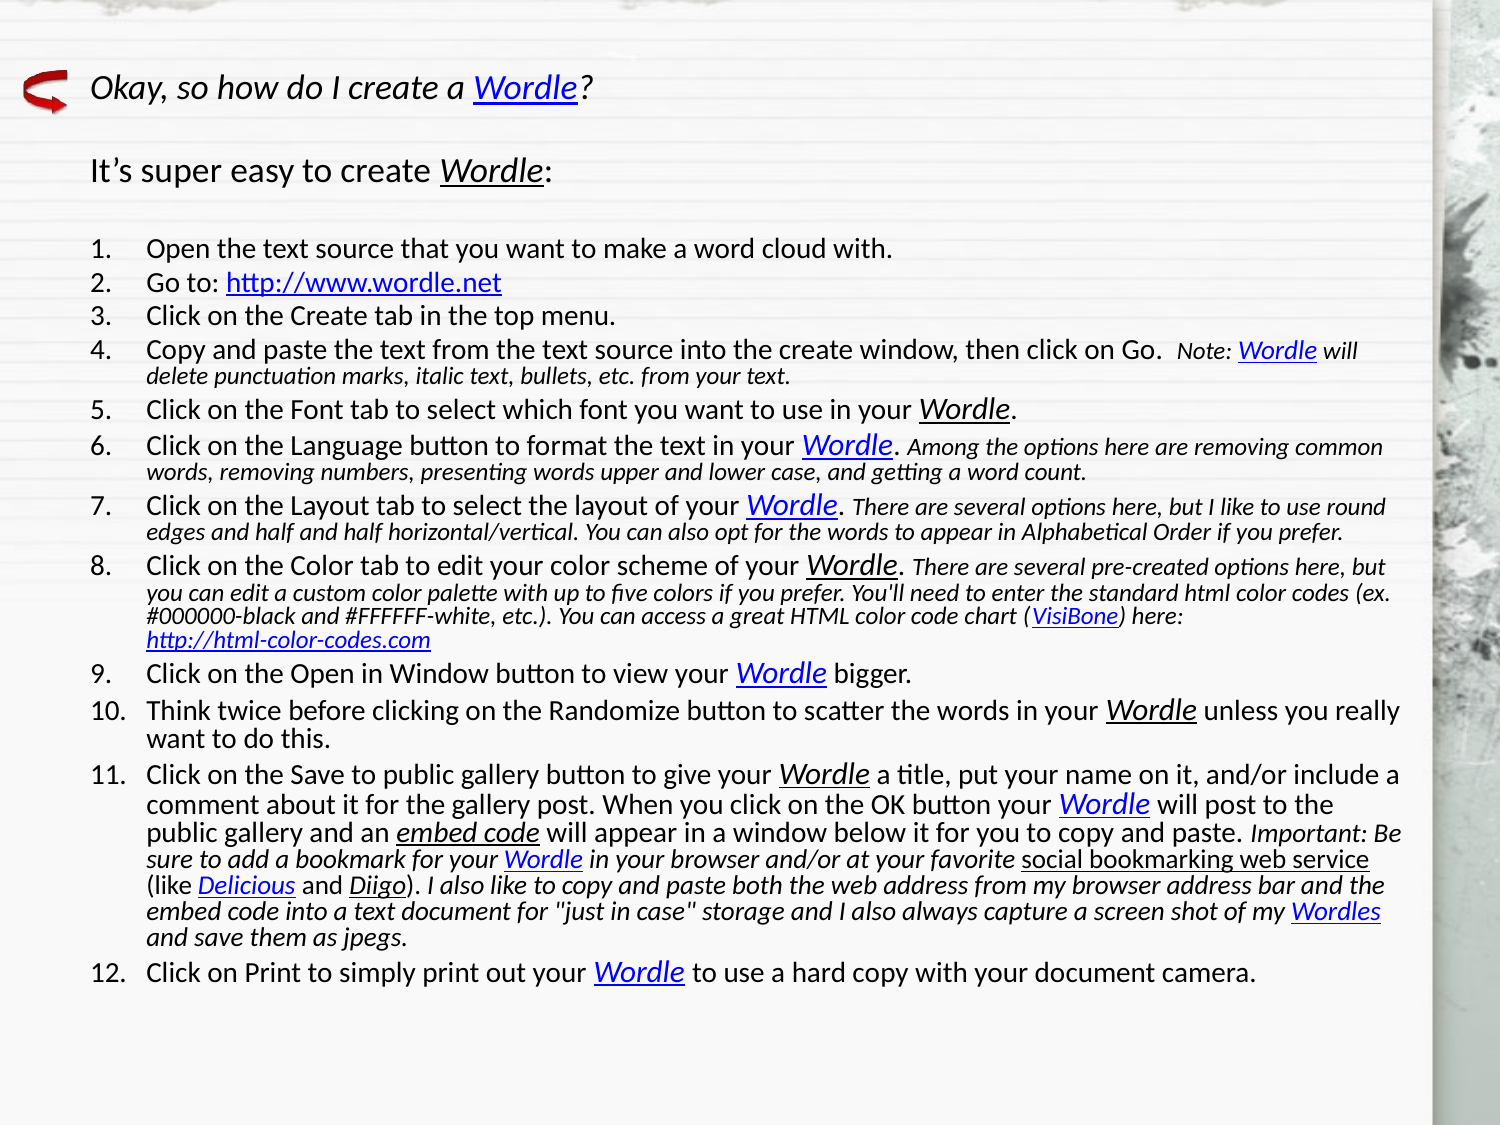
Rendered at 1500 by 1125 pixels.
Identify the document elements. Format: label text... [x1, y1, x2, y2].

list Okay, so how do I create a Wordle? It’s super easy to create Wordle: Open the text source that you want to make a word cloud with. Go to: http://www.wordle.net Click on the Create tab in the top menu. Copy and paste the text from the text source into the create window, then click on Go. Note: Wordle will delete punctuation marks, italic text, bullets, etc. from your text. Click on the Font tab to select which font you want to use in your Wordle. Click on the Language button to format the text in your Wordle. Among the options here are removing common words, removing numbers, presenting words upper and lower case, and getting a word count. Click on the Layout tab to select the layout of your Wordle. There are several options here, but I like to use round edges and half and half horizontal/vertical. You can also opt for the words to appear in Alphabetical Order if you prefer. Click on the Color tab to edit your color scheme of your Wordle. There are several pre-created options here, but you can edit a custom color palette with up to five colors if you prefer. You'll need to enter the standard html color codes (ex. #000000-black and #FFFFFF-white, etc.). You can access a great HTML color code chart (VisiBone) here: http://html-color-codes.com Click on the Open in Window button to view your Wordle bigger. Think twice before clicking on the Randomize button to scatter the words in your Wordle unless you really want to do this. Click on the Save to public gallery button to give your Wordle a title, put your name on it, and/or include a comment about it for the gallery post. When you click on the OK button your Wordle will post to the public gallery and an embed code will appear in a window below it for you to copy and paste. Important: Be sure to add a bookmark for your Wordle in your browser and/or at your favorite social bookmarking web service (like Delicious and Diigo). I also like to copy and paste both the web address from my browser address bar and the embed code into a text document for "just in case" storage and I also always capture a screen shot of my Wordles and save them as jpegs. Click on Print to simply print out your Wordle to use a hard copy with your document camera. [74, 65, 1426, 1067]
picture [0, 0, 1500, 1125]
